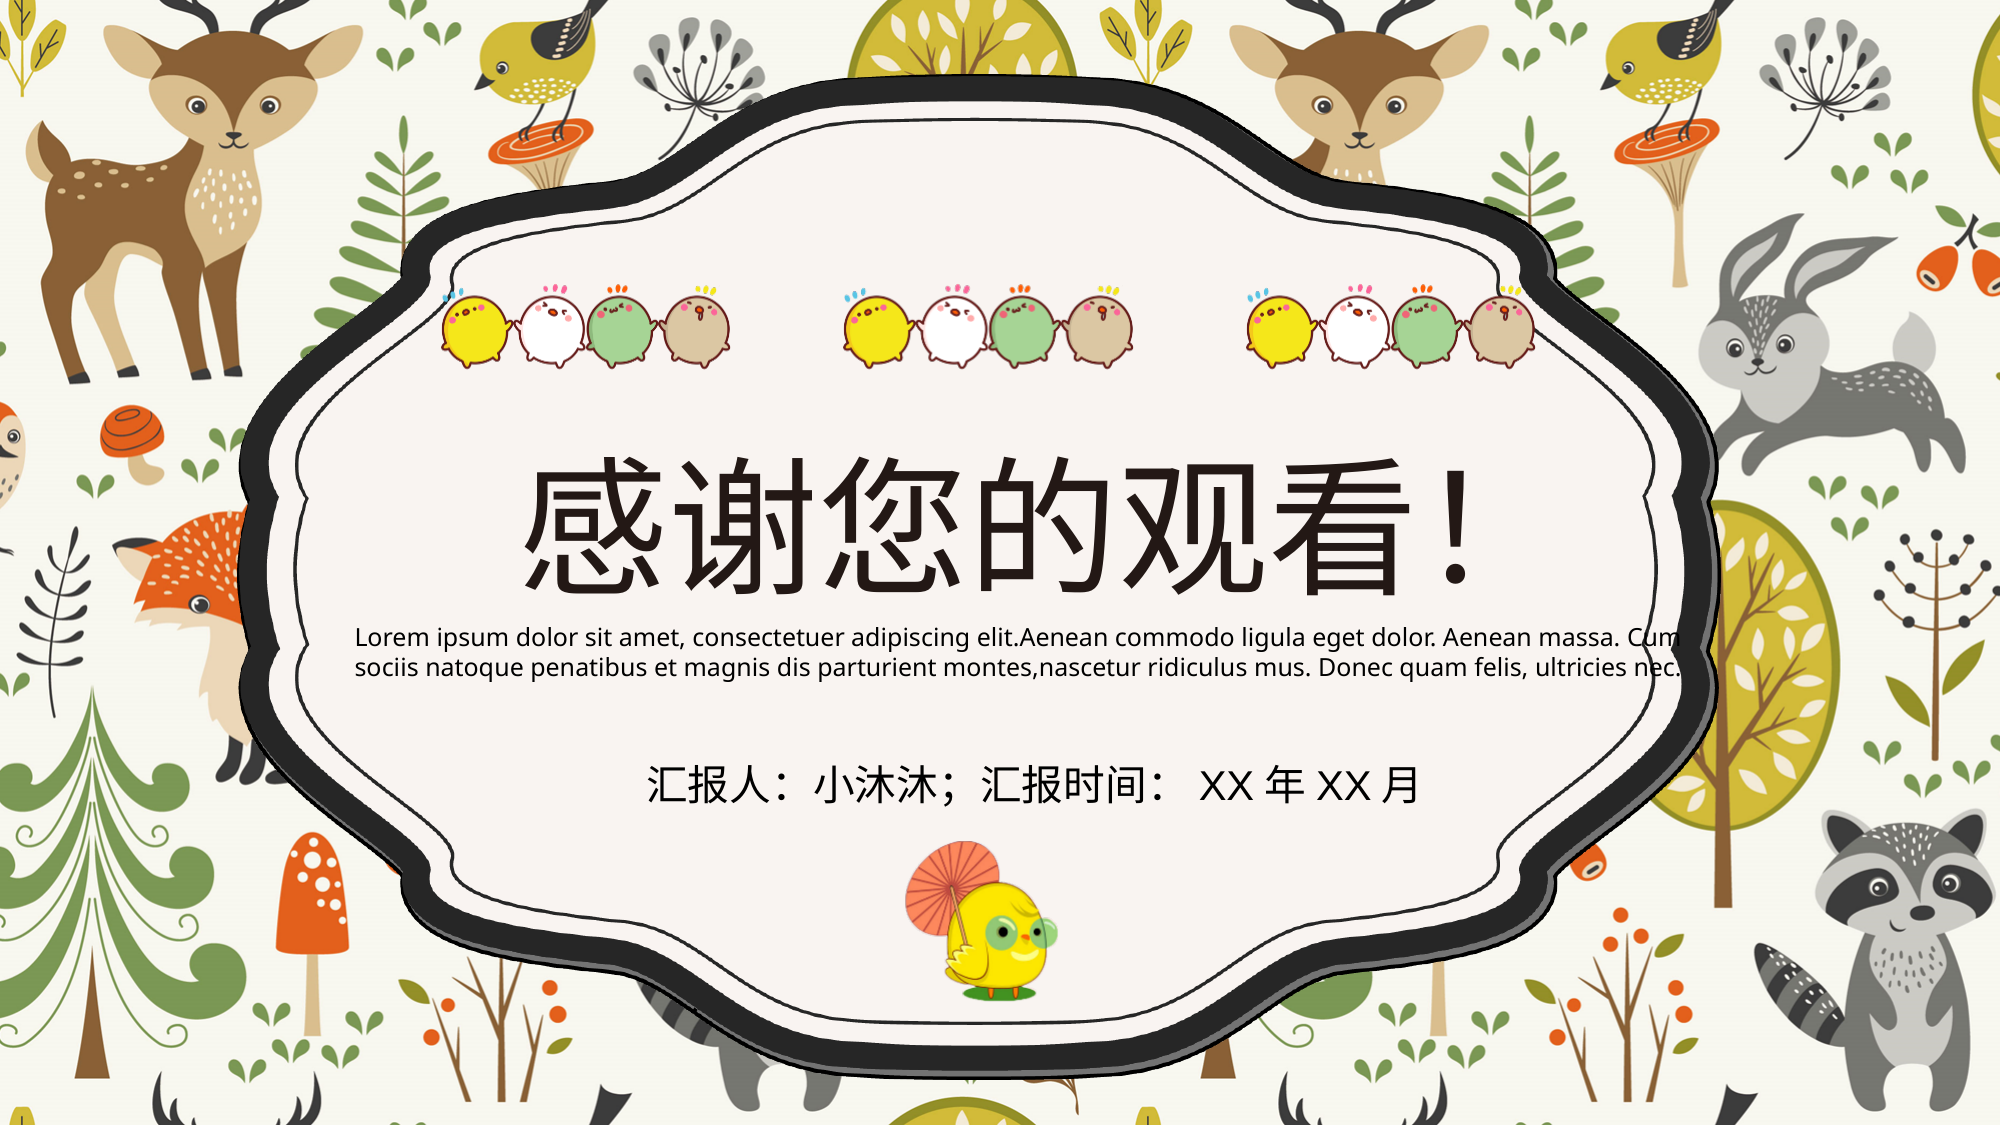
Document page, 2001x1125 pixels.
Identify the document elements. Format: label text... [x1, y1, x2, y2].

text_box 汇报人：小沐沐；汇报时间：XX年XX月 [631, 741, 1438, 816]
text_box 感谢您的观看！ [504, 390, 1584, 613]
picture [0, 0, 2000, 1125]
text_box Lorem ipsum dolor sit amet, consectetuer adipiscing elit.Aenean commodo ligula eget dolor. Aenean massa. Cum sociis natoque penatibus et magnis dis parturient montes,nascetur ridiculus mus. Donec quam felis, ultricies nec. [322, 613, 1716, 689]
